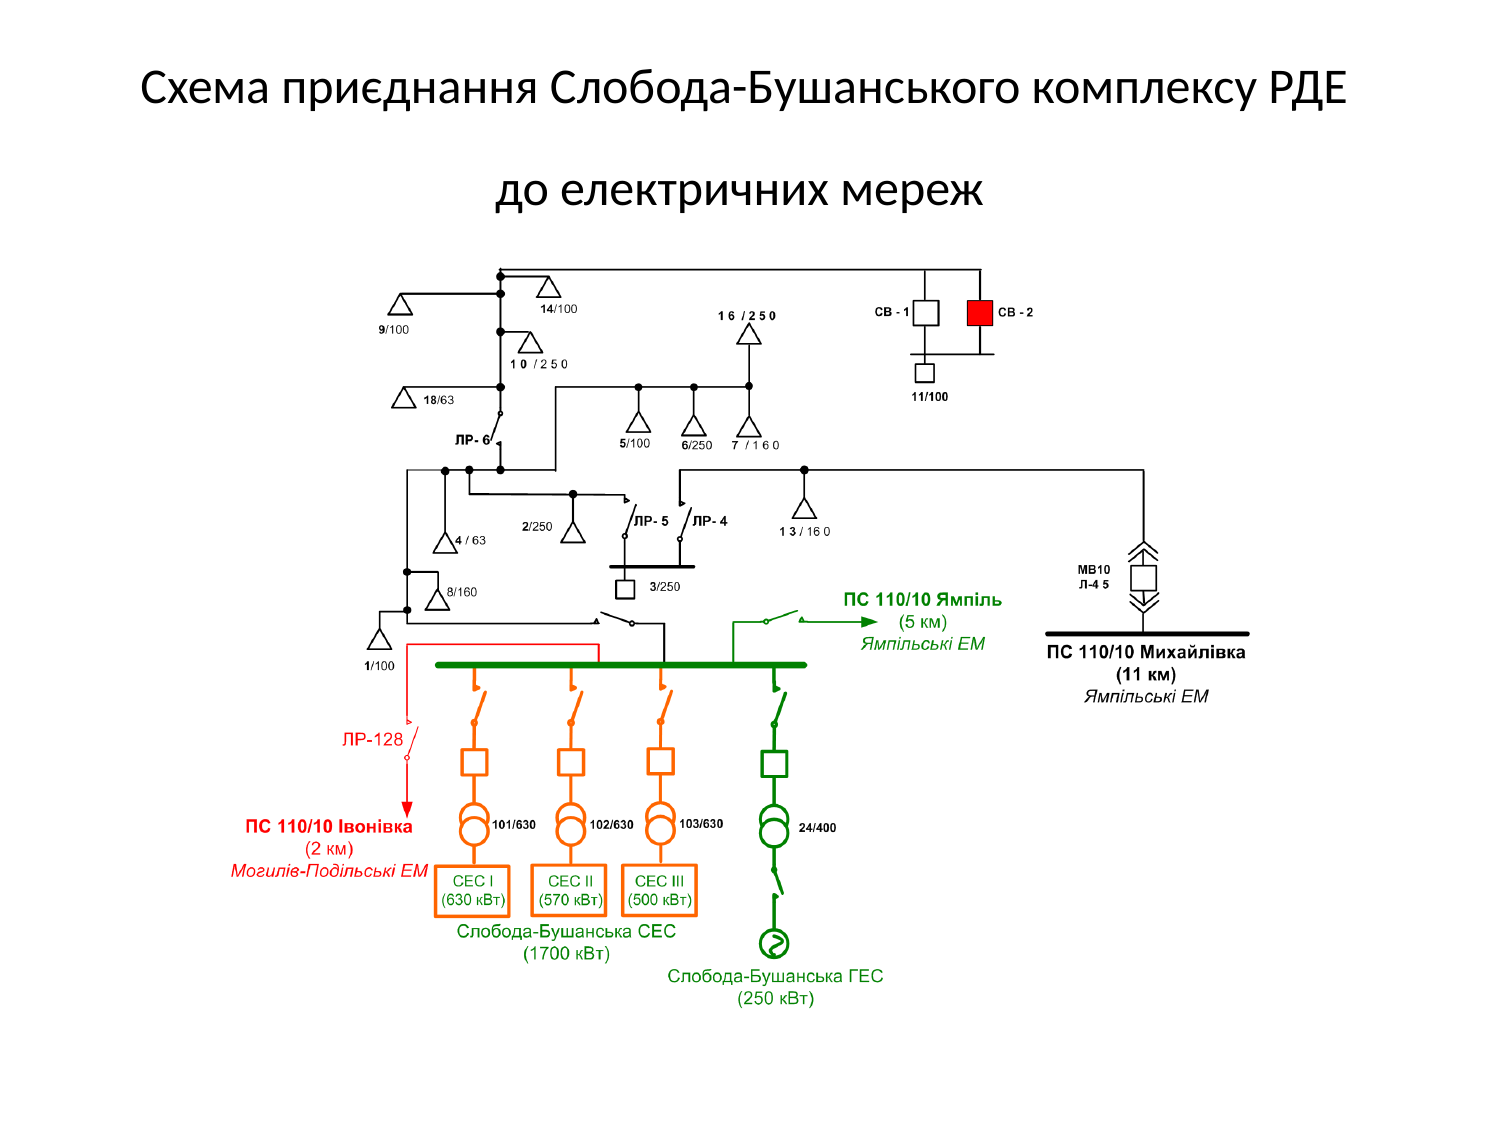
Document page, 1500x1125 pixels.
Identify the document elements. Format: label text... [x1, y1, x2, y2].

title Схема приєднання Слобода-Бушанського комплексу РДЕ до електричних мереж [74, 44, 1426, 233]
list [229, 266, 1250, 1010]
